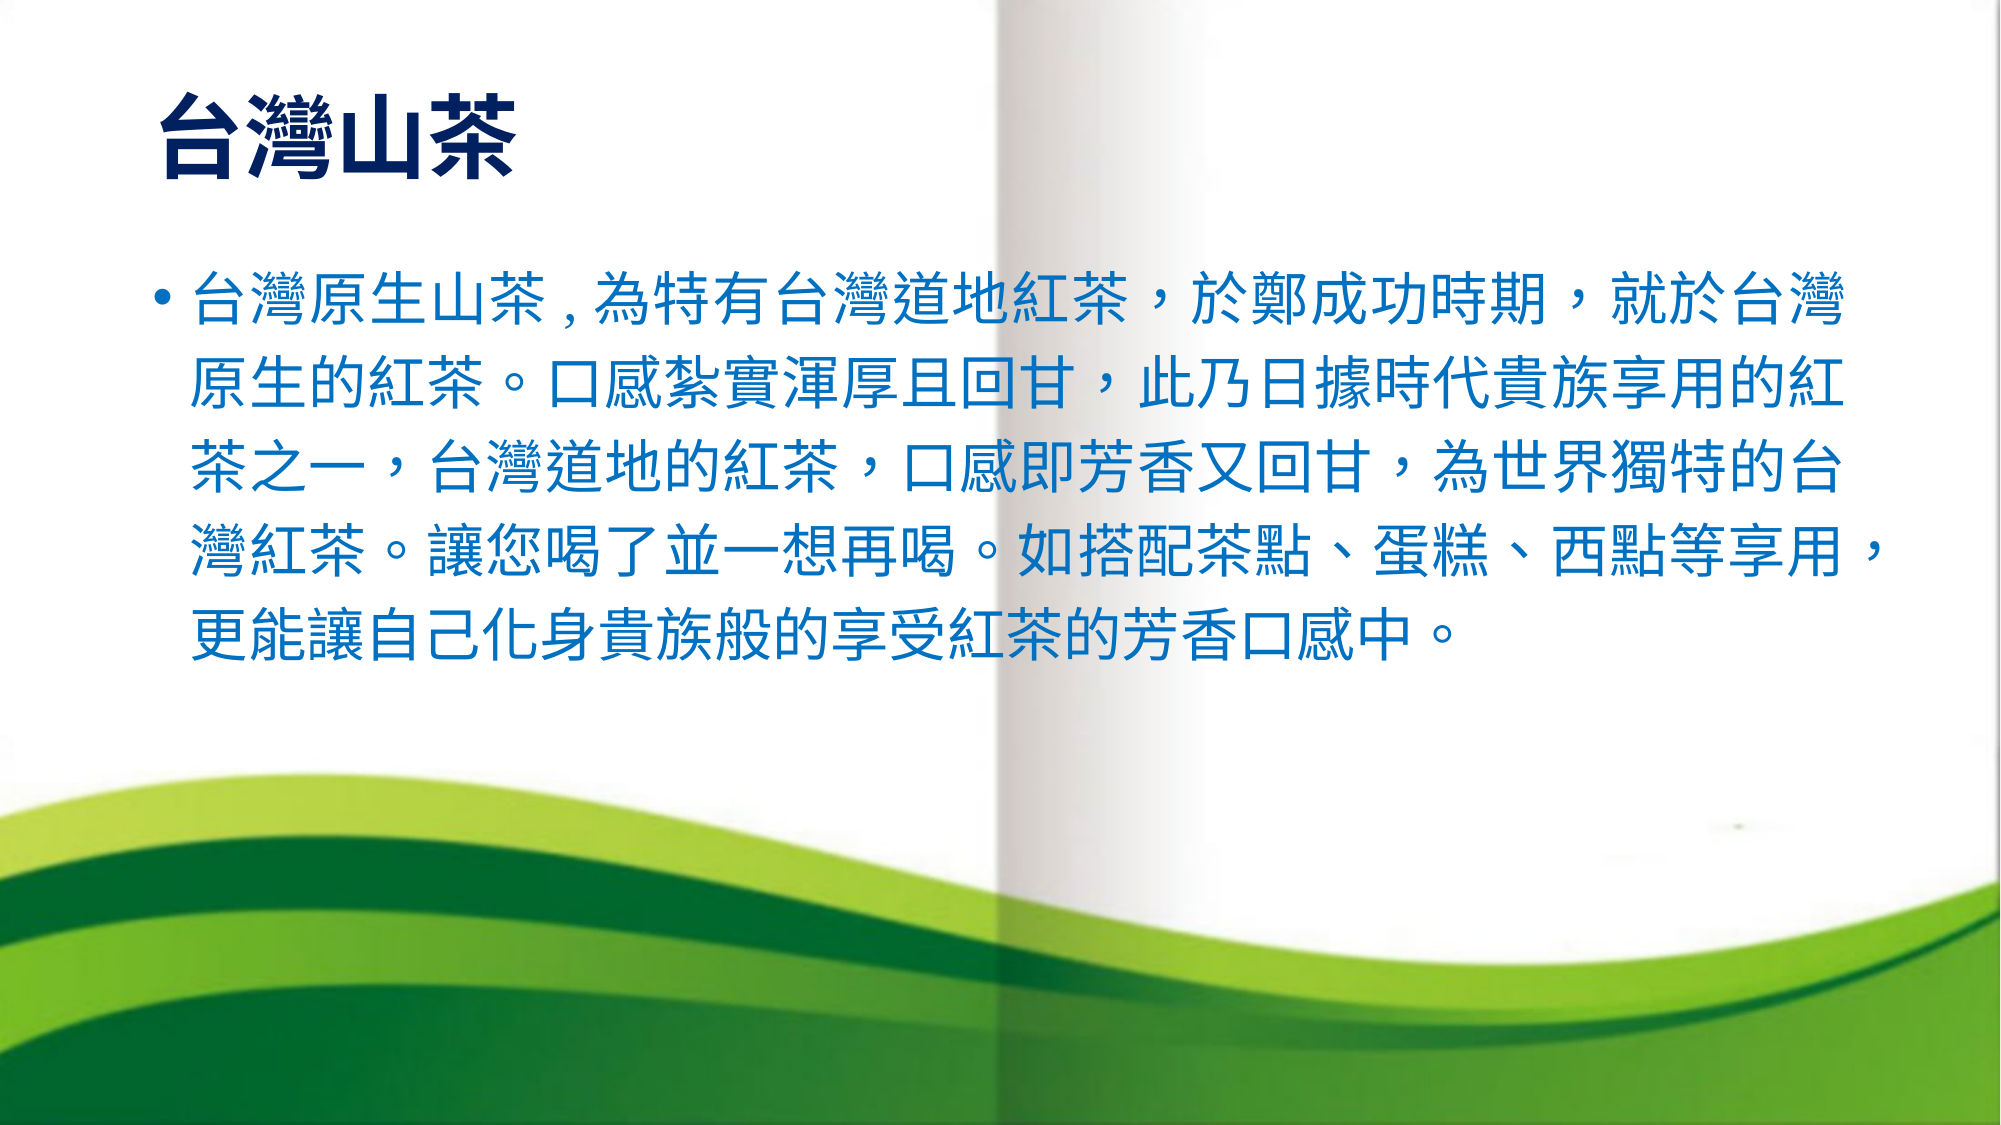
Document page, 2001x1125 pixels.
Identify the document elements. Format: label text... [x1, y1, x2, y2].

title 台灣山茶 [137, 59, 1863, 225]
picture [0, 0, 2001, 1125]
list 台灣原生山茶,為特有台灣道地紅茶，於鄭成功時期，就於台灣原生的紅茶。口感紮實渾厚且回甘，此乃日據時代貴族享用的紅茶之一，台灣道地的紅茶，口感即芳香又回甘，為世界獨特的台灣紅茶。讓您喝了並一想再喝。如搭配茶點、蛋糕、西點等享用，更能讓自己化身貴族般的享受紅茶的芳香口感中。 [137, 240, 1863, 1014]
